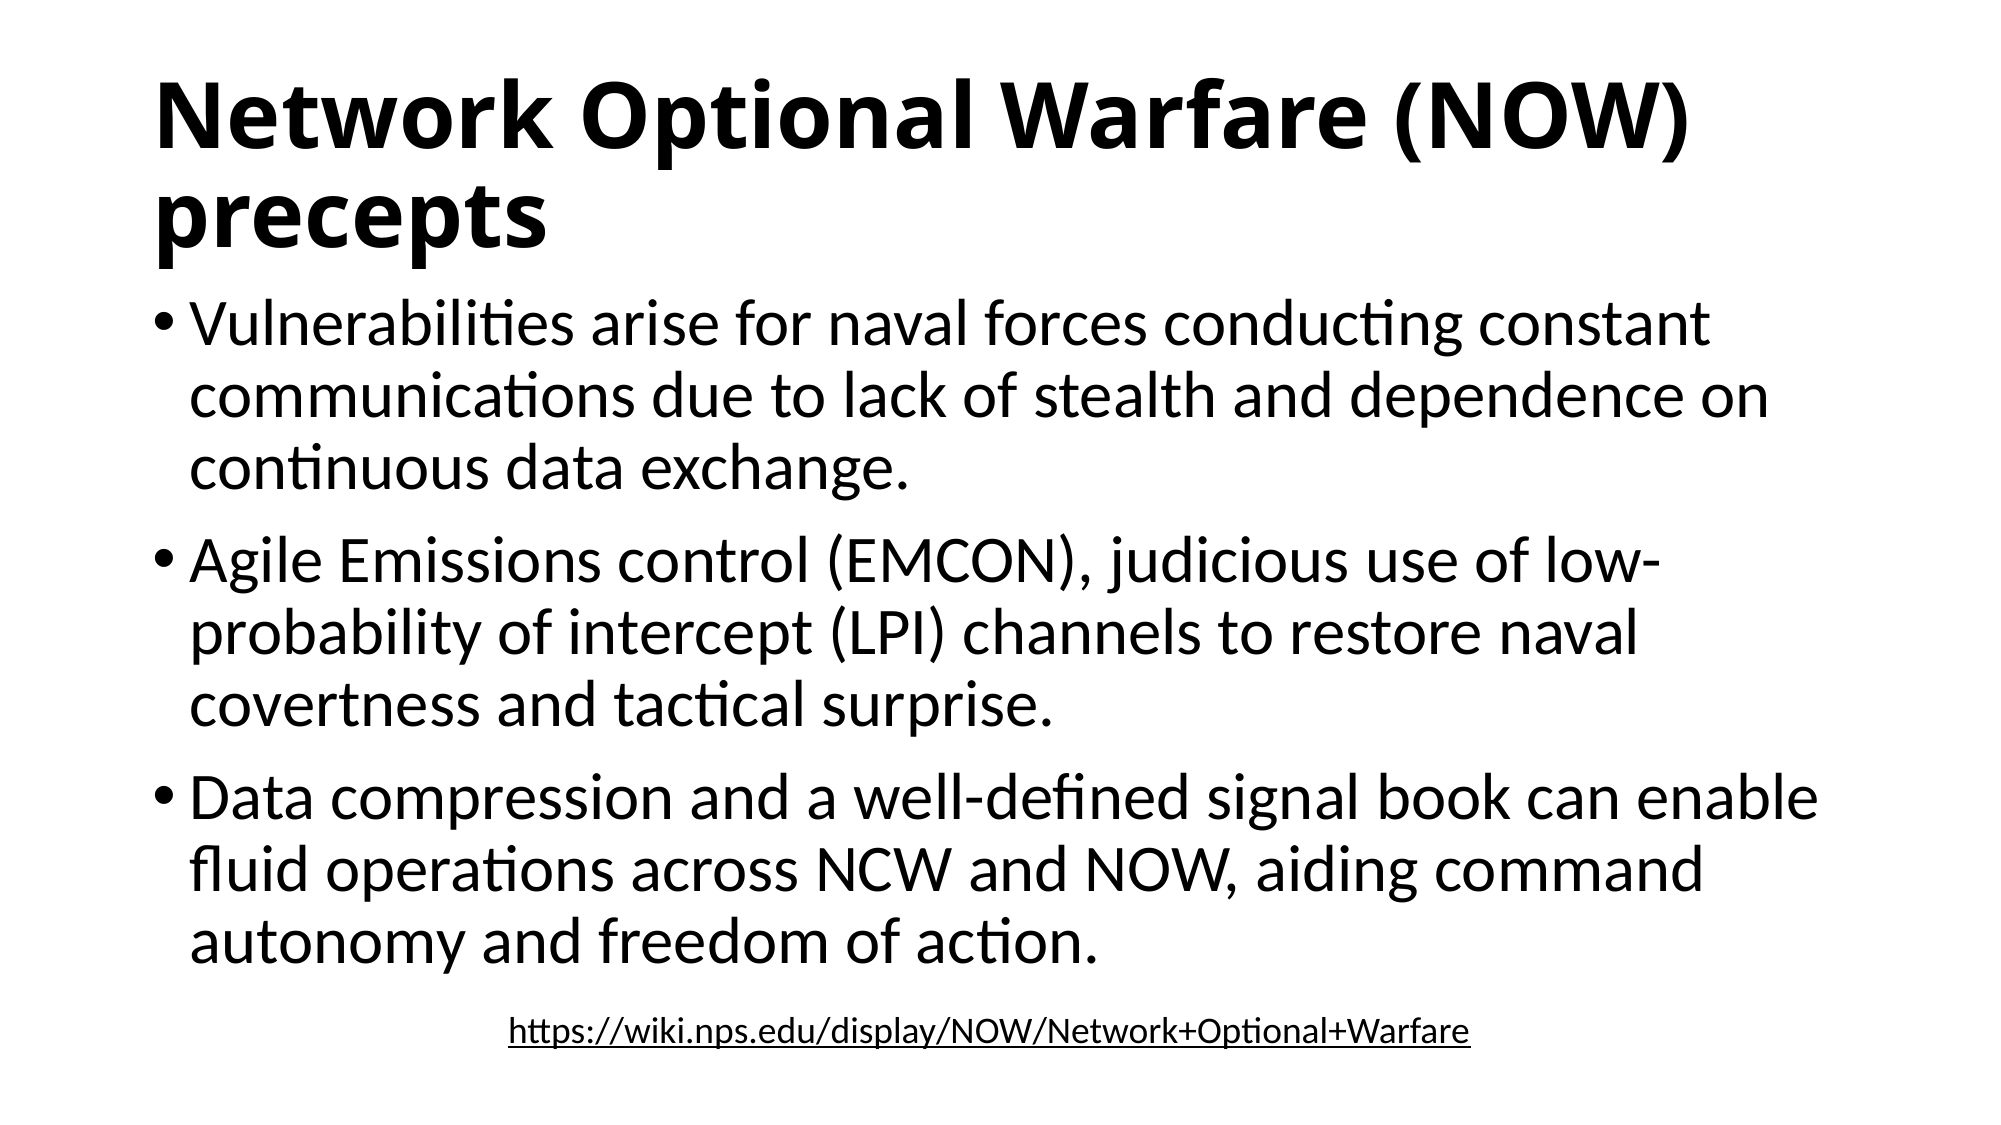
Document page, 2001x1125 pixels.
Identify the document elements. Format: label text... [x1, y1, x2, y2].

list Vulnerabilities arise for naval forces conducting constant communications due to lack of stealth and dependence on continuous data exchange. Agile Emissions control (EMCON), judicious use of low-probability of intercept (LPI) channels to restore naval covertness and tactical surprise. Data compression and a well-defined signal book can enable fluid operations across NCW and NOW, aiding command autonomy and freedom of action. [137, 280, 1952, 995]
text_box https://wiki.nps.edu/display/NOW/Network+Optional+Warfare [399, 998, 1588, 1059]
title Network Optional Warfare (NOW) precepts [137, 59, 1863, 278]
